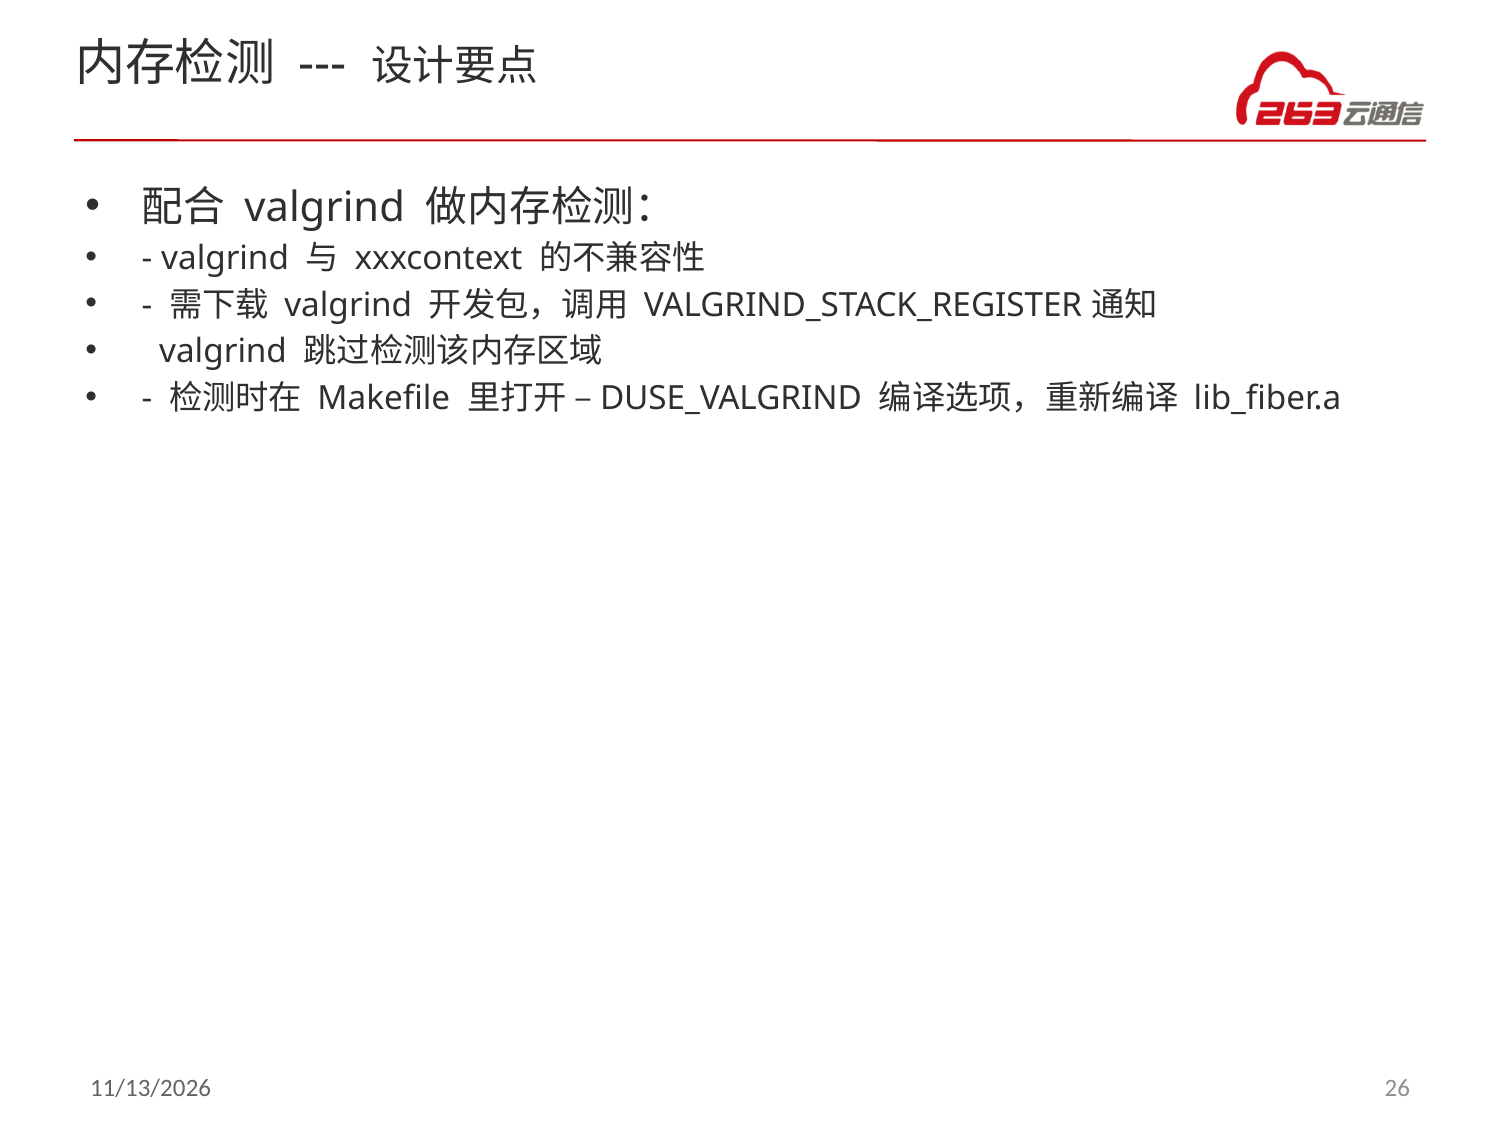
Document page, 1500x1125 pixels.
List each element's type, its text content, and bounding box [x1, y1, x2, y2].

title 内存检测 --- 设计要点 [75, 30, 1235, 136]
list 配合 valgrind 做内存检测： - valgrind 与 xxxcontext 的不兼容性 - 需下载 valgrind 开发包，调用 VALGRIND_STACK_REGISTER通知 valgrind 跳过检测该内存区域 - 检测时在 Makefile 里打开 –DUSE_VALGRIND 编译选项，重新编译 lib_fiber.a [70, 171, 1421, 1016]
picture [1230, 37, 1430, 141]
